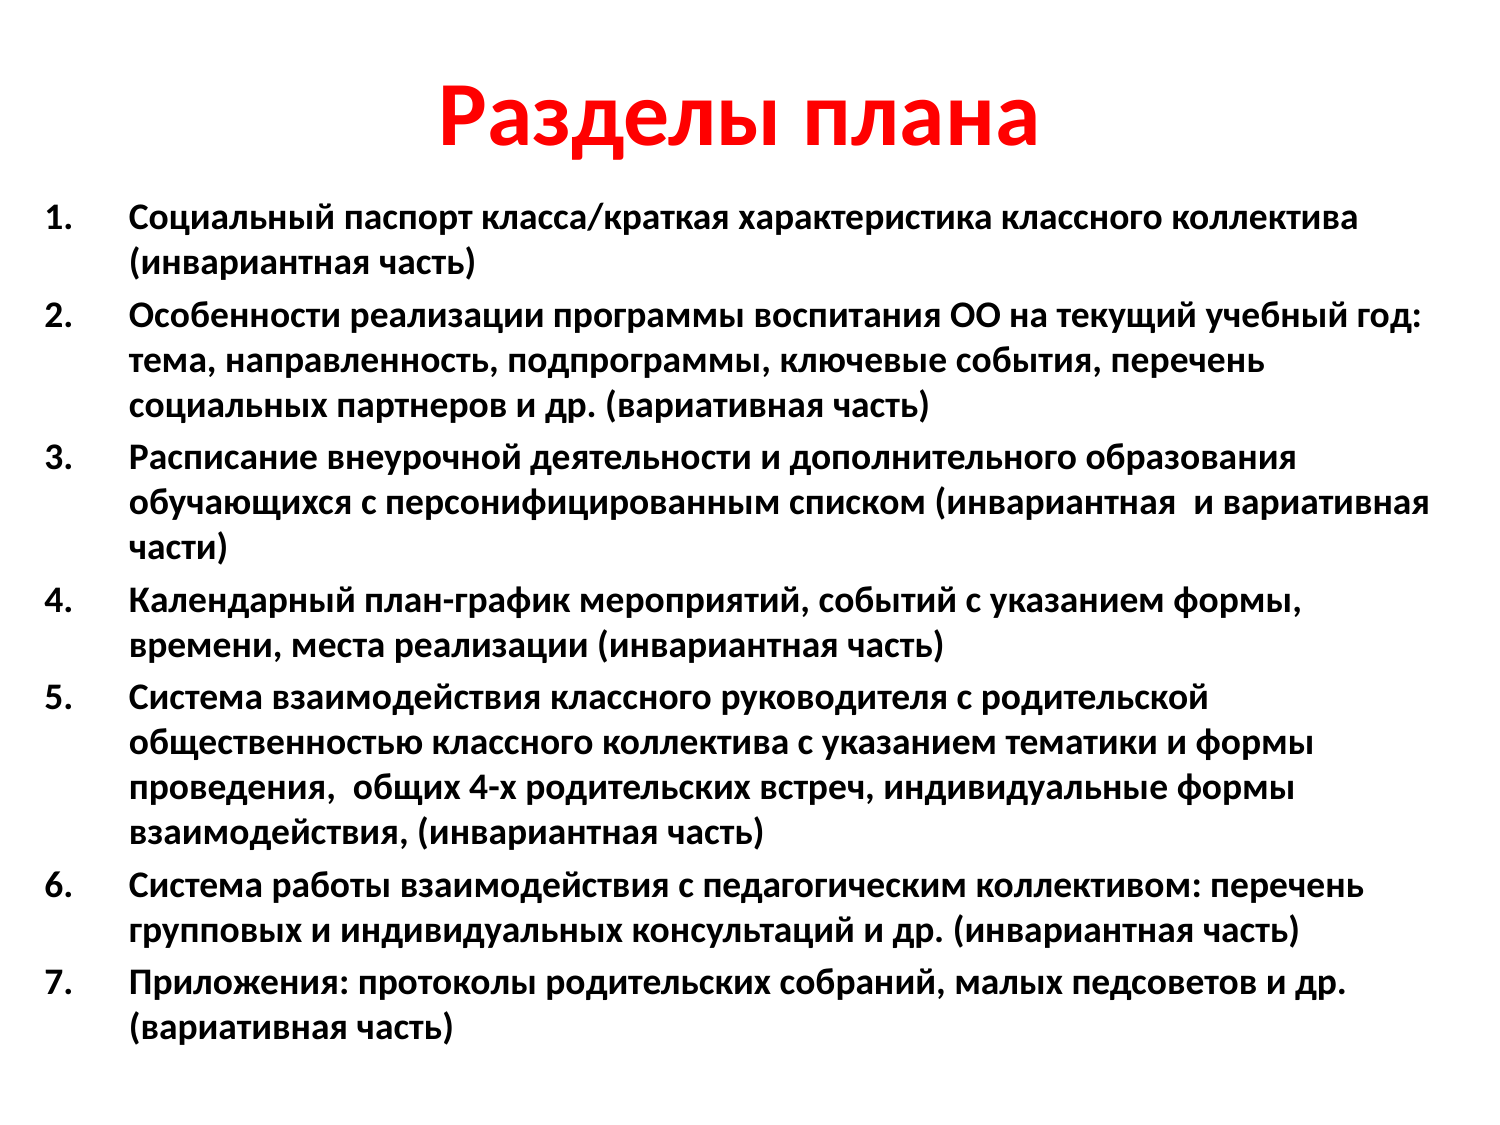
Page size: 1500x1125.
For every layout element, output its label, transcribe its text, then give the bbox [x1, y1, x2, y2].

title Разделы плана [75, 45, 1425, 173]
list Социальный паспорт класса/краткая характеристика классного коллектива (инвариантная часть) Особенности реализации программы воспитания ОО на текущий учебный год: тема, направленность, подпрограммы, ключевые события, перечень социальных партнеров и др. (вариативная часть) Расписание внеурочной деятельности и дополнительного образования обучающихся с персонифицированным списком (инвариантная и вариативная части) Календарный план-график мероприятий, событий с указанием формы, времени, места реализации (инвариантная часть) Система взаимодействия классного руководителя с родительской общественностью классного коллектива с указанием тематики и формы проведения, общих 4-х родительских встреч, индивидуальные формы взаимодействия, (инвариантная часть) Система работы взаимодействия с педагогическим коллективом: перечень групповых и индивидуальных консультаций и др. (инвариантная часть) Приложения: протоколы родительских собраний, малых педсоветов и др. (вариативная часть) [29, 184, 1459, 1106]
